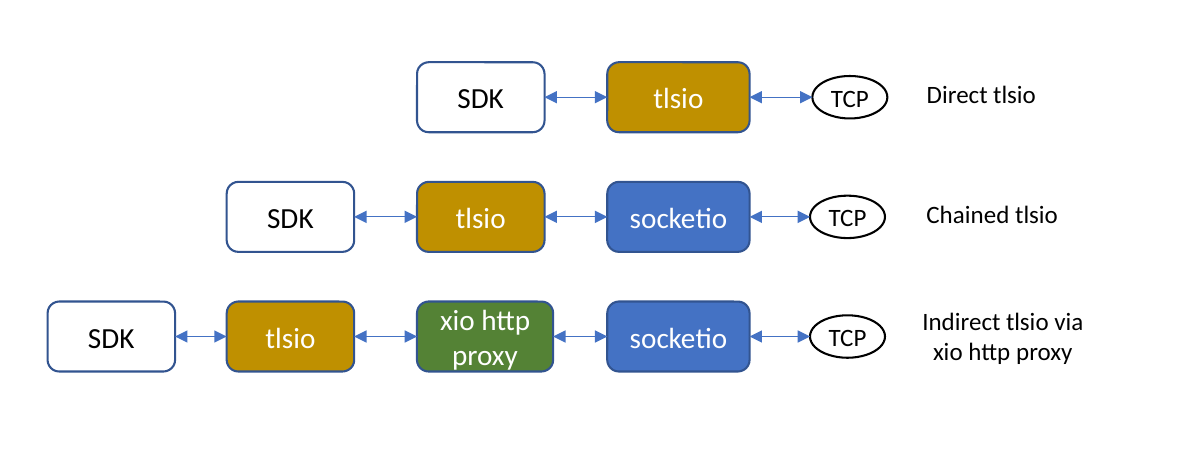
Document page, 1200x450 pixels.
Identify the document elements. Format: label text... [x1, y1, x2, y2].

text_box Direct tlsio [911, 71, 1052, 116]
text_box SDK [415, 61, 546, 134]
text_box Indirect tlsio via xio http proxy [902, 298, 1104, 373]
text_box socketio [606, 180, 751, 253]
text_box xio http proxy [415, 300, 555, 373]
text_box tlsio [225, 300, 356, 373]
text_box tlsio [415, 180, 546, 253]
text_box TCP [810, 315, 886, 358]
text_box SDK [46, 300, 177, 373]
text_box SDK [225, 180, 356, 253]
text_box TCP [812, 76, 888, 119]
text_box tlsio [606, 61, 751, 134]
text_box TCP [810, 195, 886, 239]
text_box Chained tlsio [911, 190, 1074, 236]
text_box socketio [606, 300, 751, 373]
